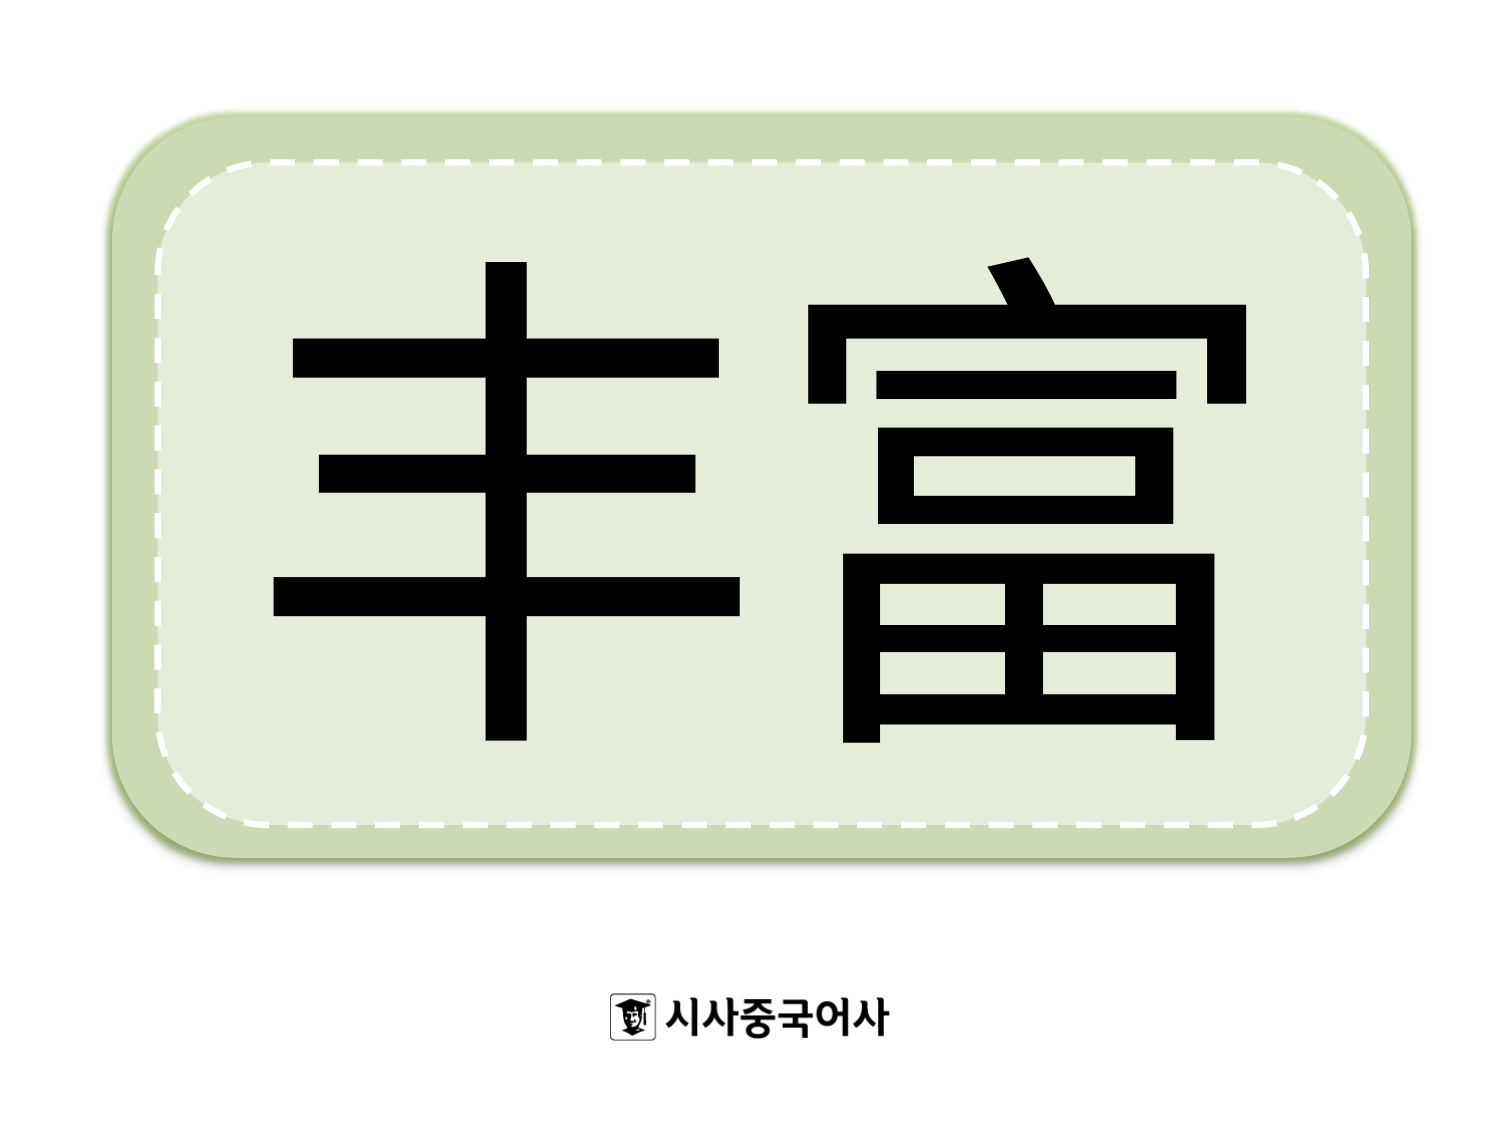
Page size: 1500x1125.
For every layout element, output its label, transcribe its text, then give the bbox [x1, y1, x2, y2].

picture [602, 987, 898, 1047]
text_box 丰富 [162, 160, 1371, 824]
